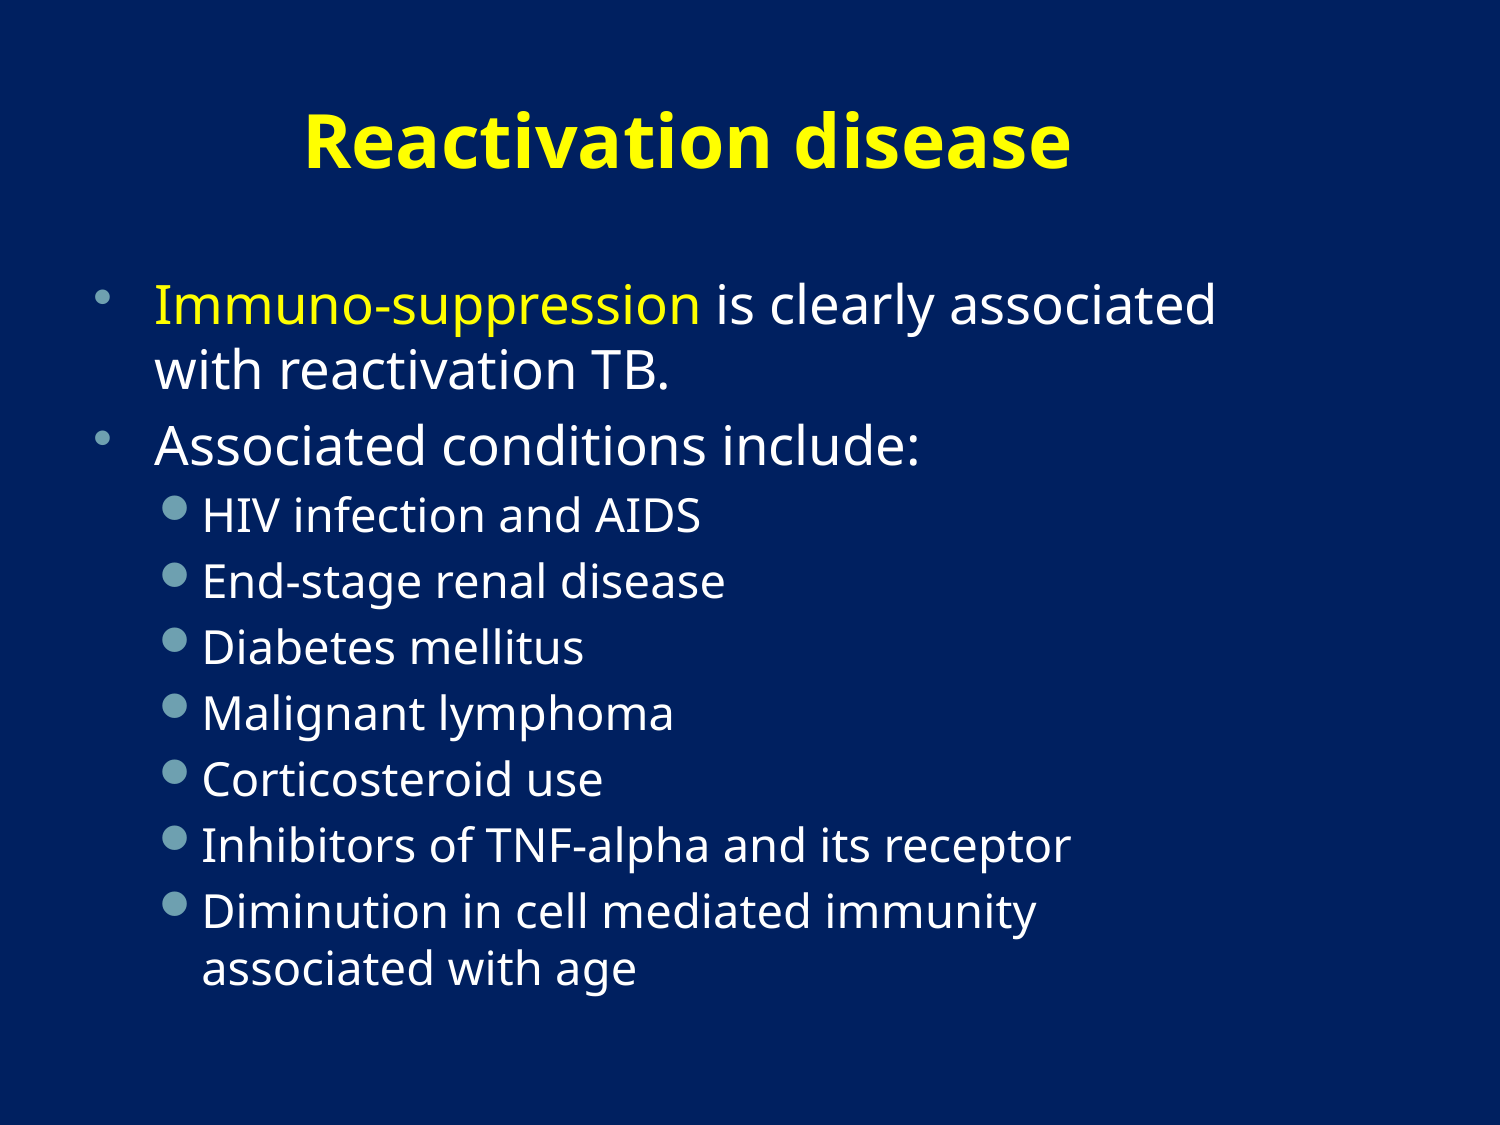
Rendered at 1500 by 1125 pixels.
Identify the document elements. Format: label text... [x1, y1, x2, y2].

title Reactivation disease [75, 45, 1300, 233]
list Immuno-suppression is clearly associated with reactivation TB. Associated conditions include: HIV infection and AIDS End-stage renal disease Diabetes mellitus Malignant lymphoma Corticosteroid use Inhibitors of TNF-alpha and its receptor Diminution in cell mediated immunity associated with age [75, 262, 1300, 1005]
